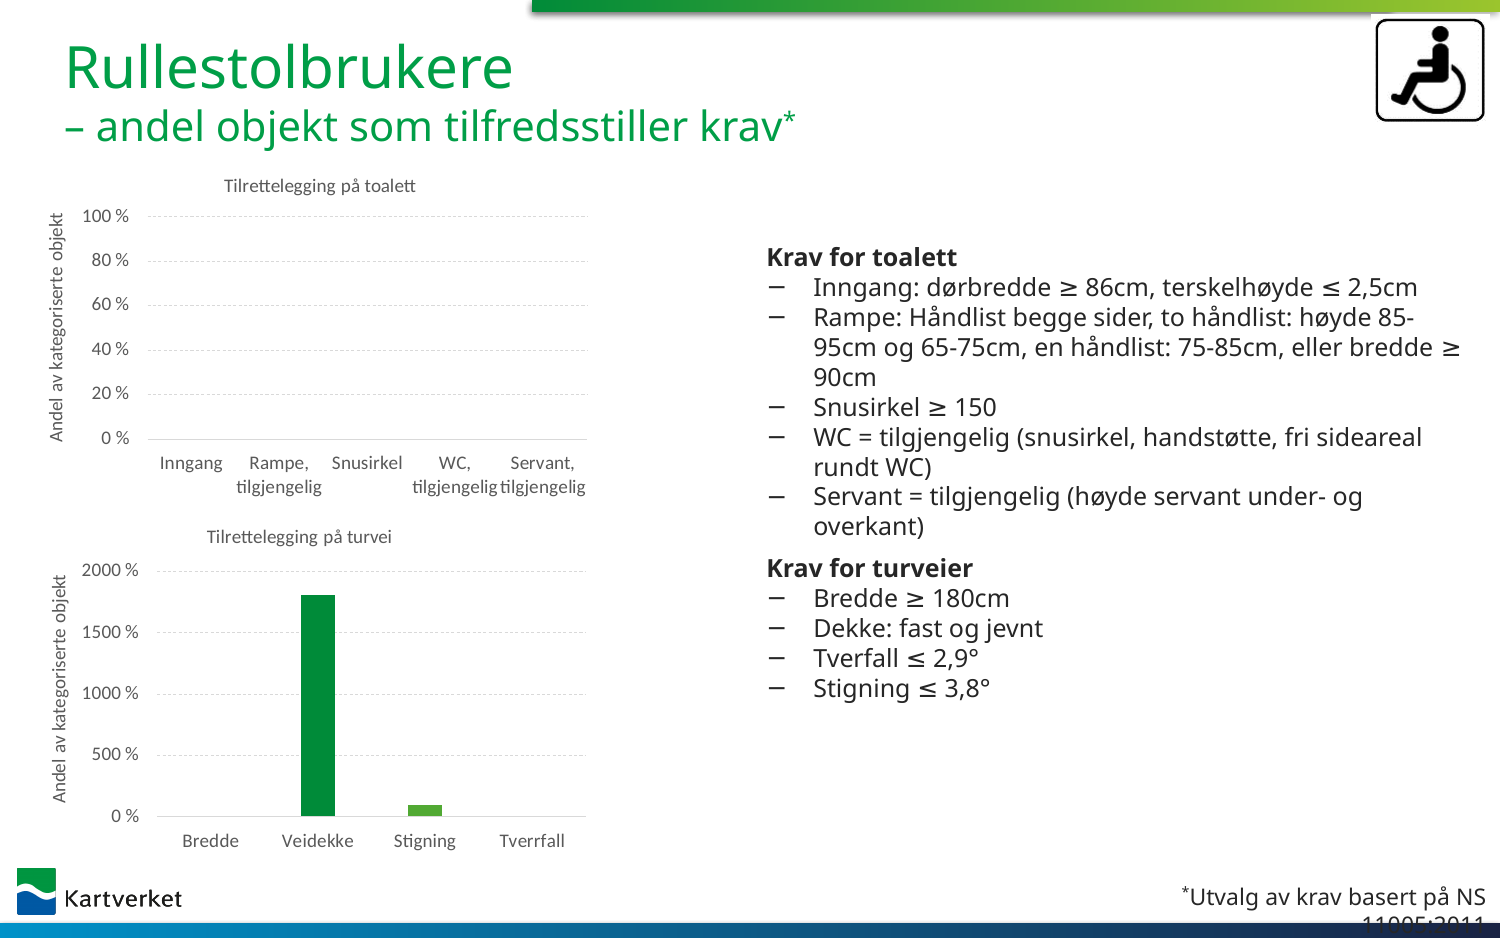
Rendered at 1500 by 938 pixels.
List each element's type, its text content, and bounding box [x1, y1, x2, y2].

text_box *Utvalg av krav basert på NS 11005:2011 [1068, 873, 1500, 938]
text_box Krav for turveier Bredde ≥ 180cm Dekke: fast og jevnt Tverfall ≤ 2,9° Stigning ≤ 3,8° [751, 545, 1483, 710]
picture [41, 520, 597, 859]
text_box Krav for toalett Inngang: dørbredde ≥ 86cm, terskelhøyde ≤ 2,5cm Rampe: Håndlist begge sider, to håndlist: høyde 85-95cm og 65-75cm, en håndlist: 75-85cm, eller bredde ≥ 90cm Snusirkel ≥ 150 WC = tilgjengelig (snusirkel, handstøtte, fri sideareal rundt WC) Servant = tilgjengelig (høyde servant under- og overkant) [751, 234, 1483, 545]
picture [41, 166, 598, 505]
picture [1371, 13, 1491, 127]
text_box Rullestolbrukere – andel objekt som tilfredsstiller krav* [49, 14, 1431, 158]
